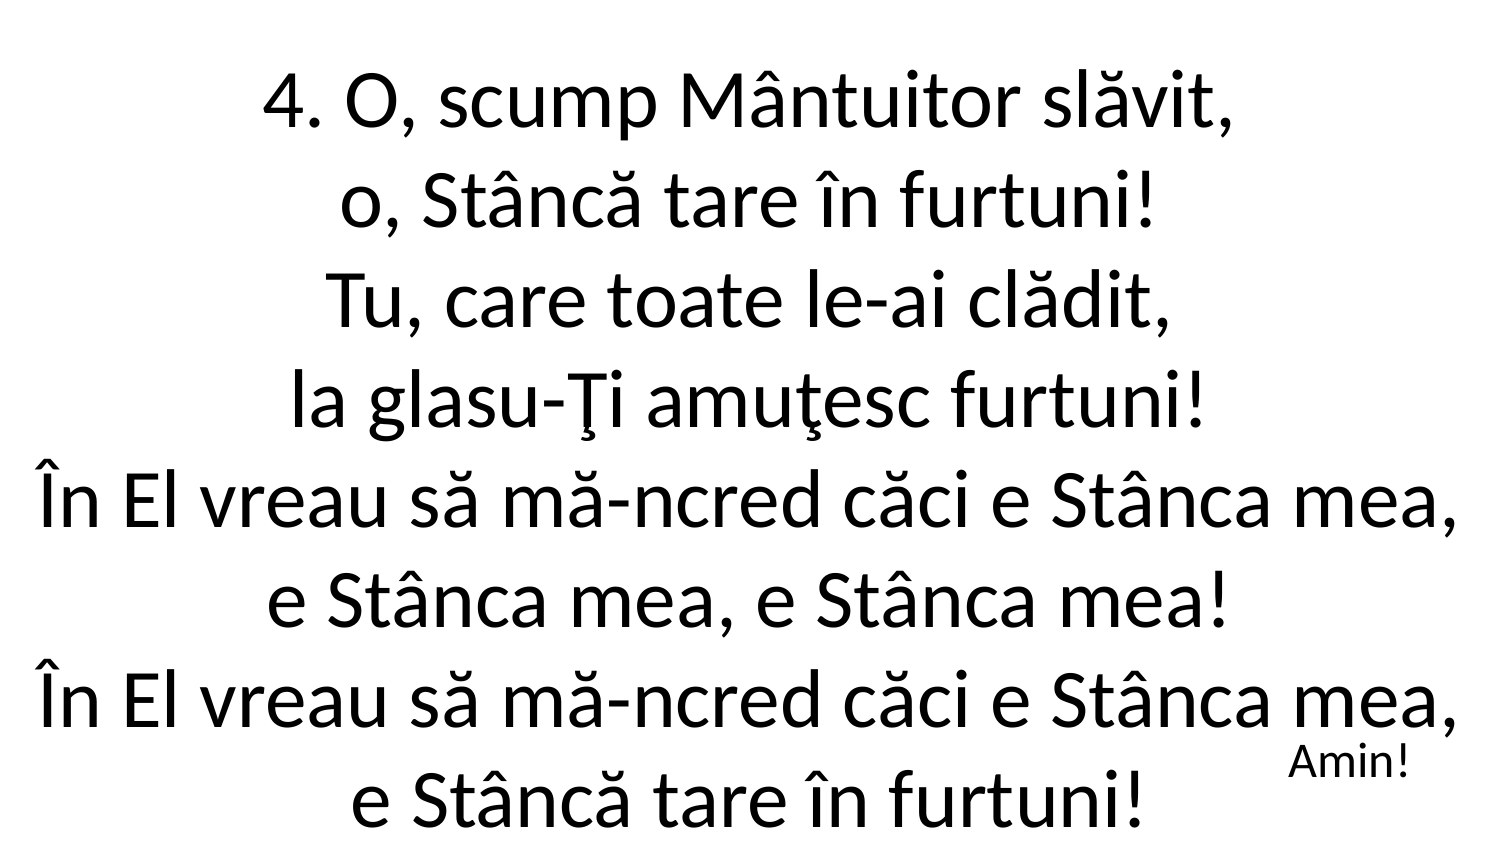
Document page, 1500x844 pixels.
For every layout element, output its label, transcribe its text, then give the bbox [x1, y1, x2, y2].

text_box Amin! [1273, 674, 1427, 795]
text_box 4. O, scump Mântuitor slăvit, o, Stâncă tare în furtuni! Tu, care toate le-ai clădit, la glasu-Ţi amuţesc furtuni! În El vreau să mă-ncred căci e Stânca mea, e Stânca mea, e Stânca mea! În El vreau să mă-ncred căci e Stânca mea, e Stâncă tare în furtuni! [23, 0, 1477, 844]
